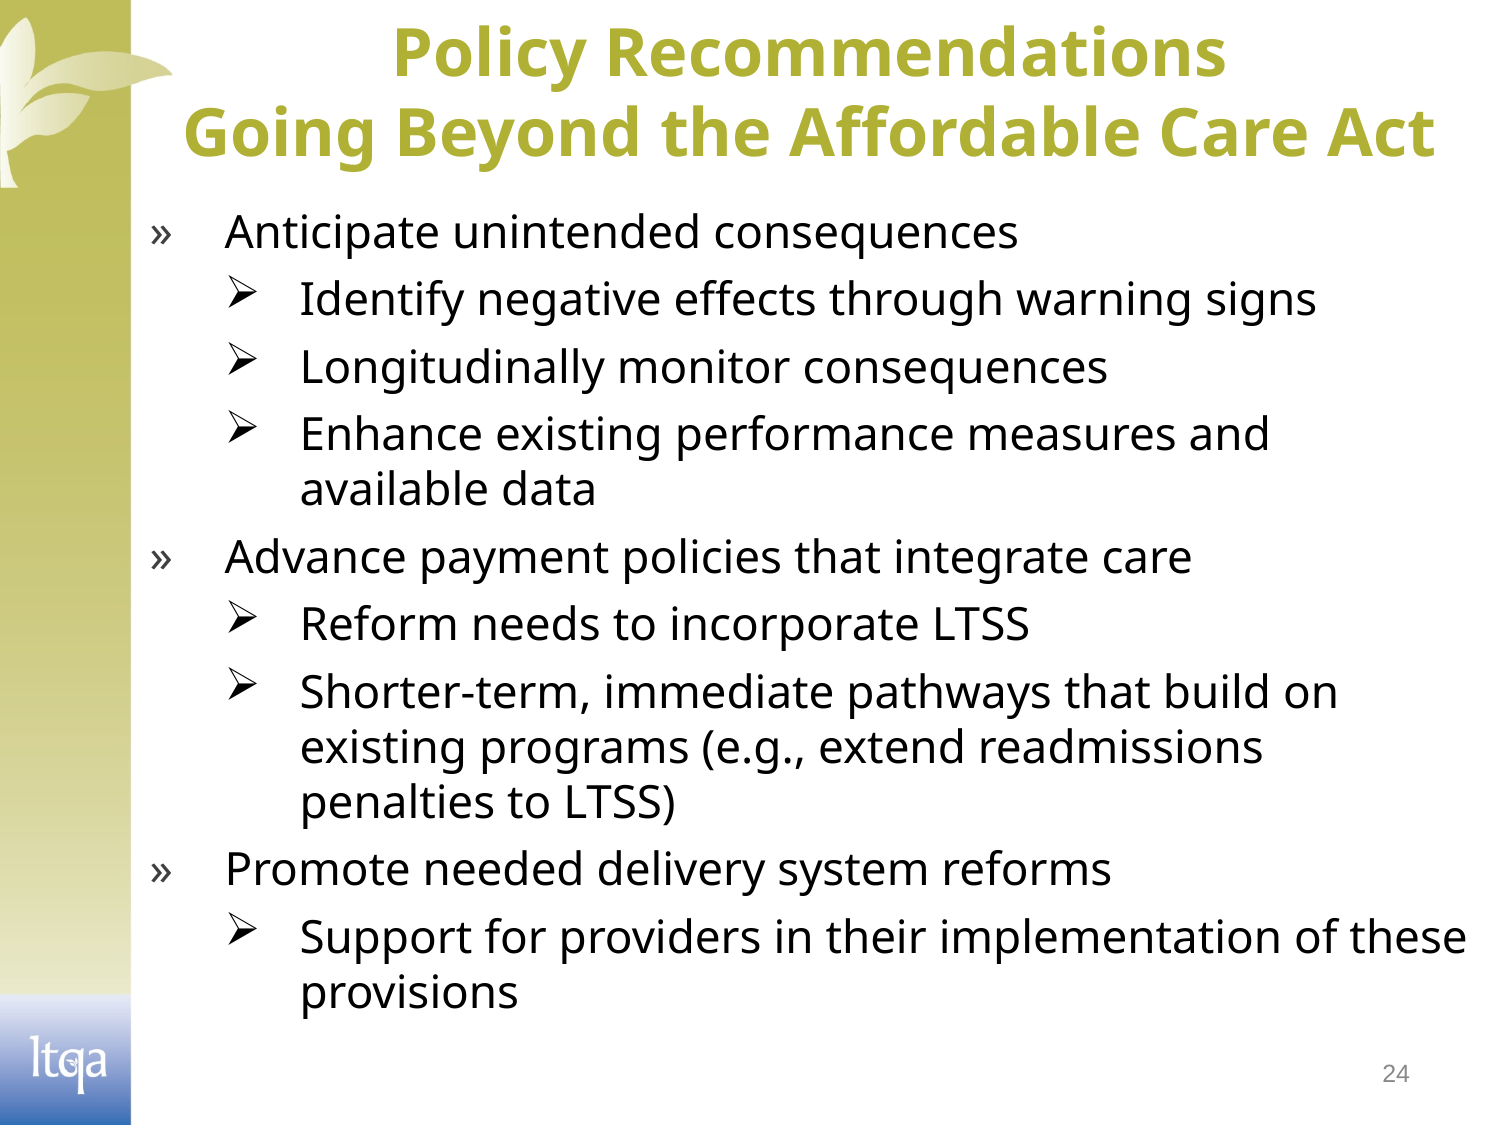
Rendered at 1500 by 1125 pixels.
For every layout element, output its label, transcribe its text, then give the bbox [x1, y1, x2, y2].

text_box 24 [1074, 1042, 1425, 1103]
text_box Policy Recommendations Going Beyond the Affordable Care Act [134, 15, 1485, 165]
text_box Anticipate unintended consequences Identify negative effects through warning signs Longitudinally monitor consequences Enhance existing performance measures and available data Advance payment policies that integrate care Reform needs to incorporate LTSS Shorter-term, immediate pathways that build on existing programs (e.g., extend readmissions penalties to LTSS) Promote needed delivery system reforms Support for providers in their implementation of these provisions [134, 195, 1485, 945]
picture [0, 0, 173, 1125]
